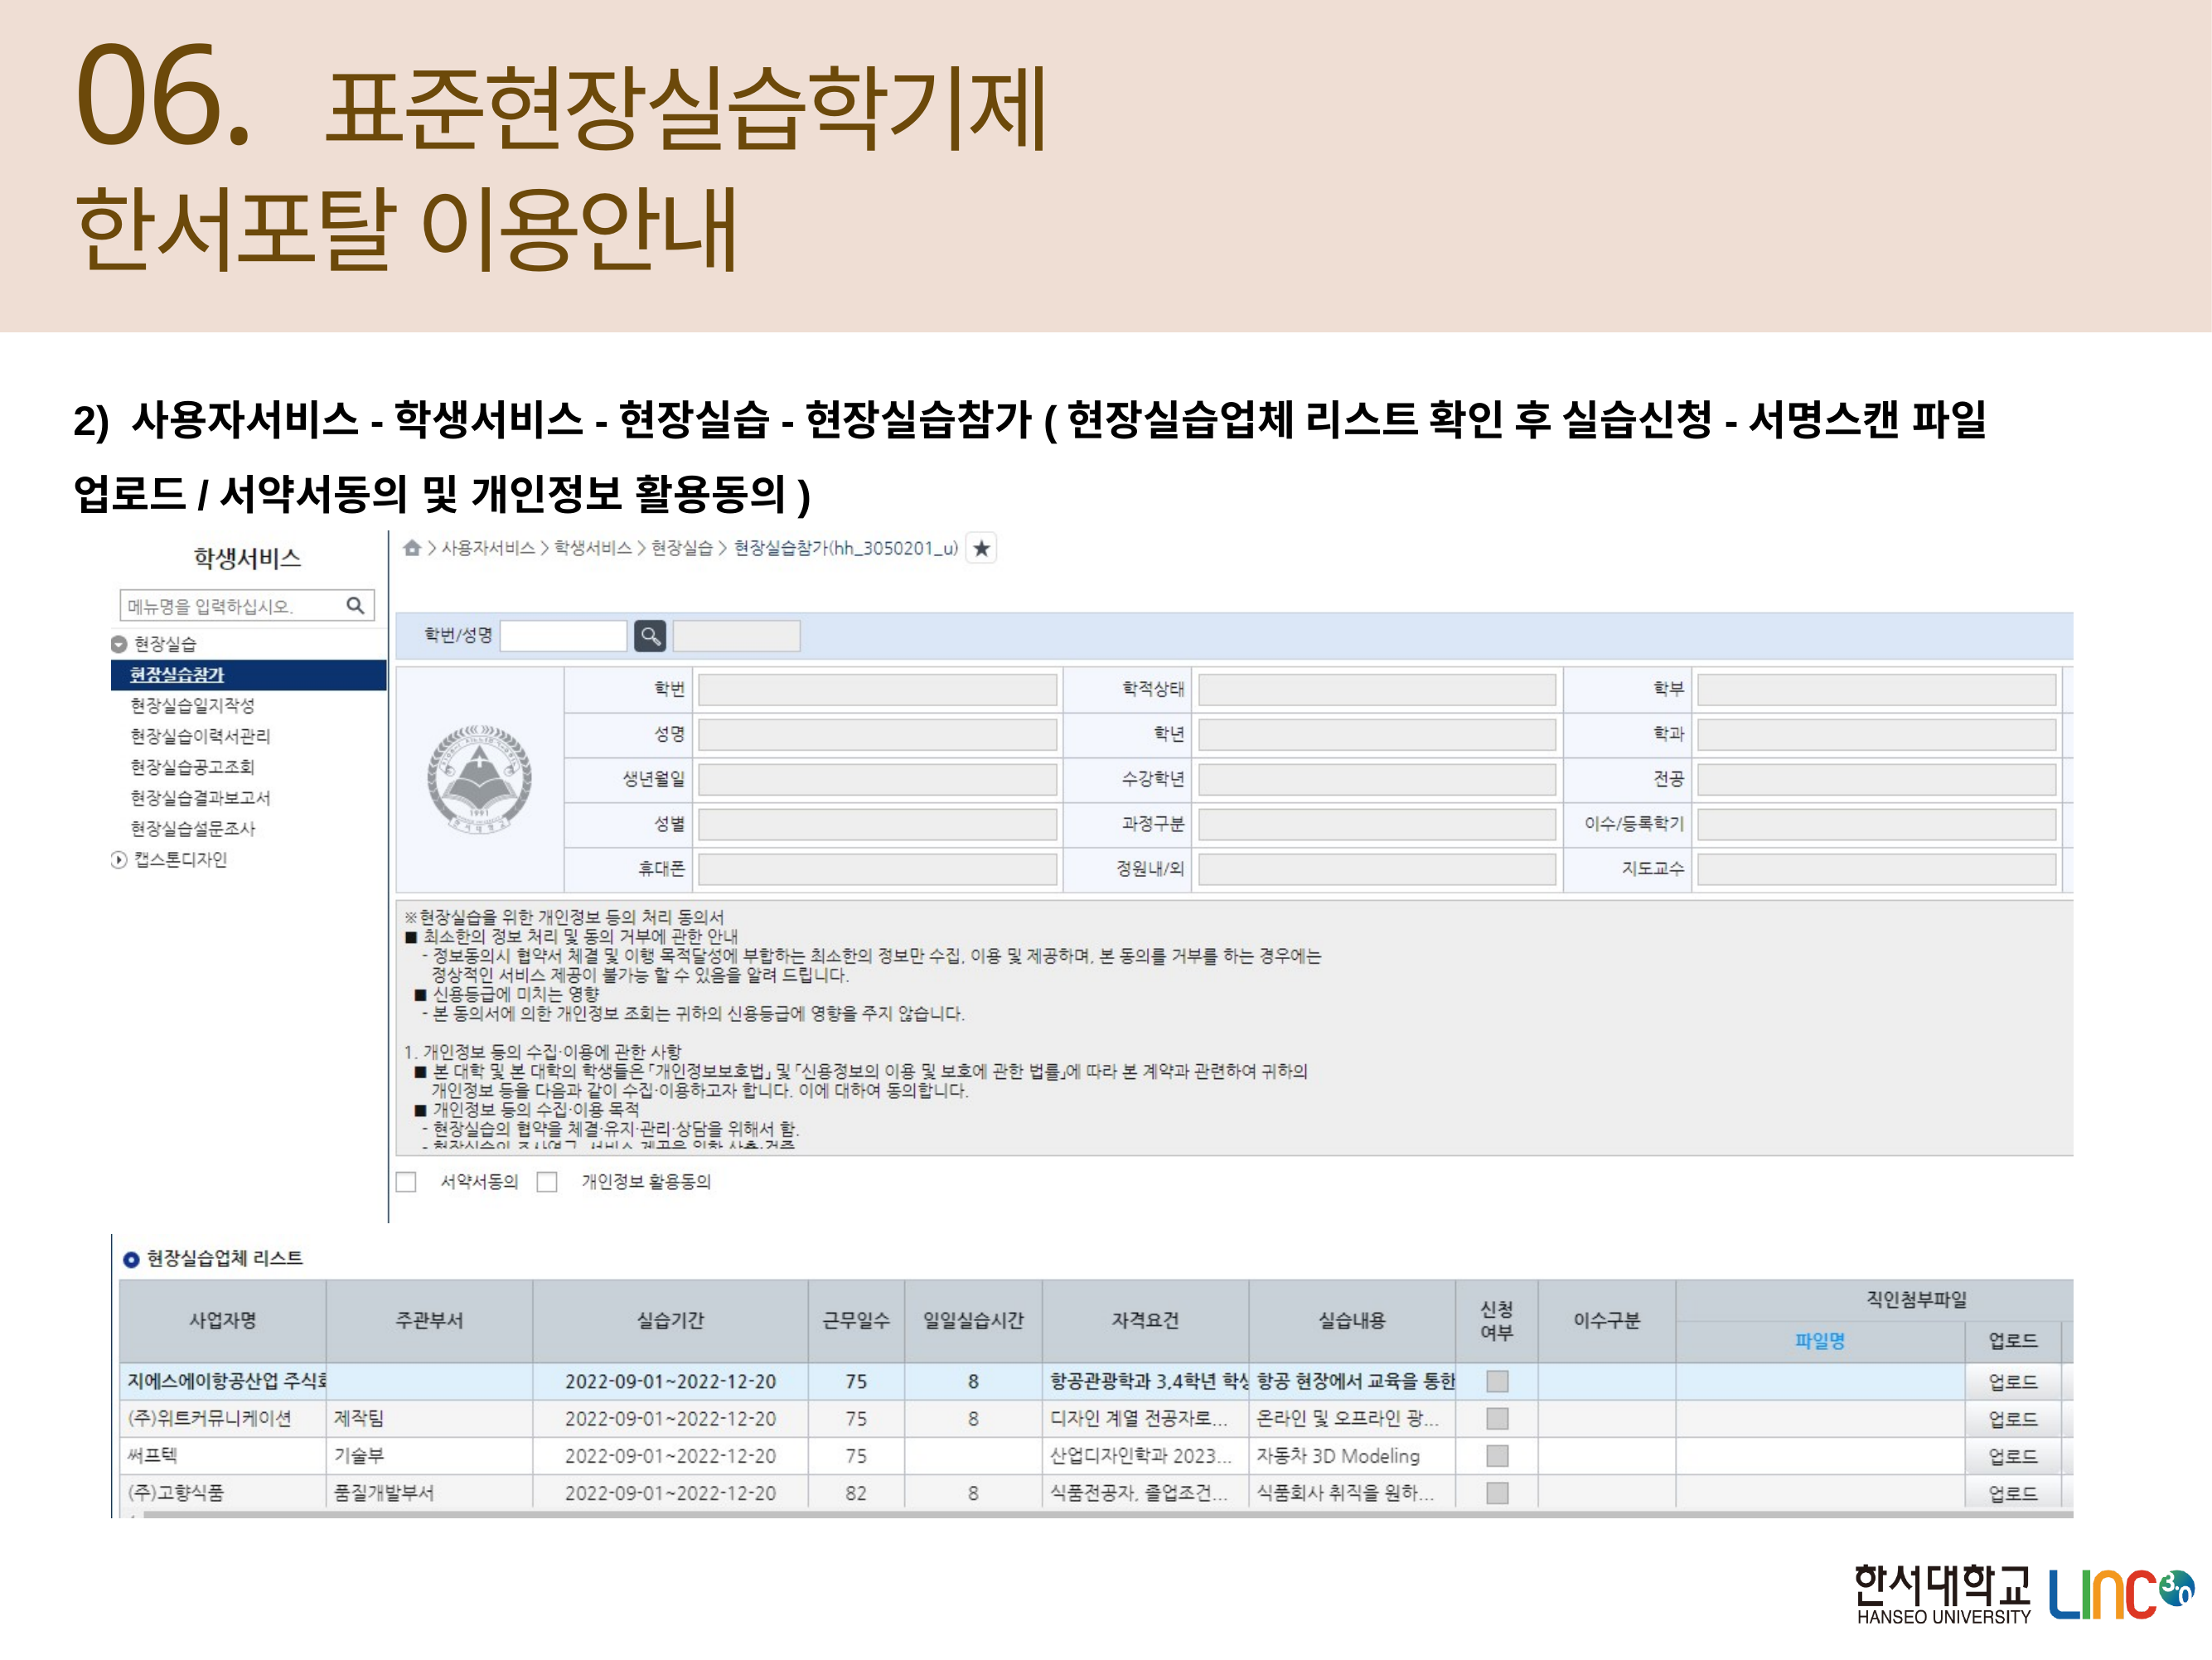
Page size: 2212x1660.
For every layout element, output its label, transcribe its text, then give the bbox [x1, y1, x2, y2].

picture [111, 530, 2074, 1224]
text_box 2) 사용자서비스-학생서비스-현장실습-현장실습참가(현장실습업체 리스트 확인 후 실습신청-서명스캔 파일 업로드/서약서동의 및 개인정보 활용동의) [61, 363, 2081, 525]
text_box 06. 표준현장실습학기제 한서포탈 이용안내 [61, 0, 1396, 290]
picture [1845, 1547, 2205, 1638]
text_box [0, 0, 2212, 334]
picture [111, 1234, 2074, 1518]
